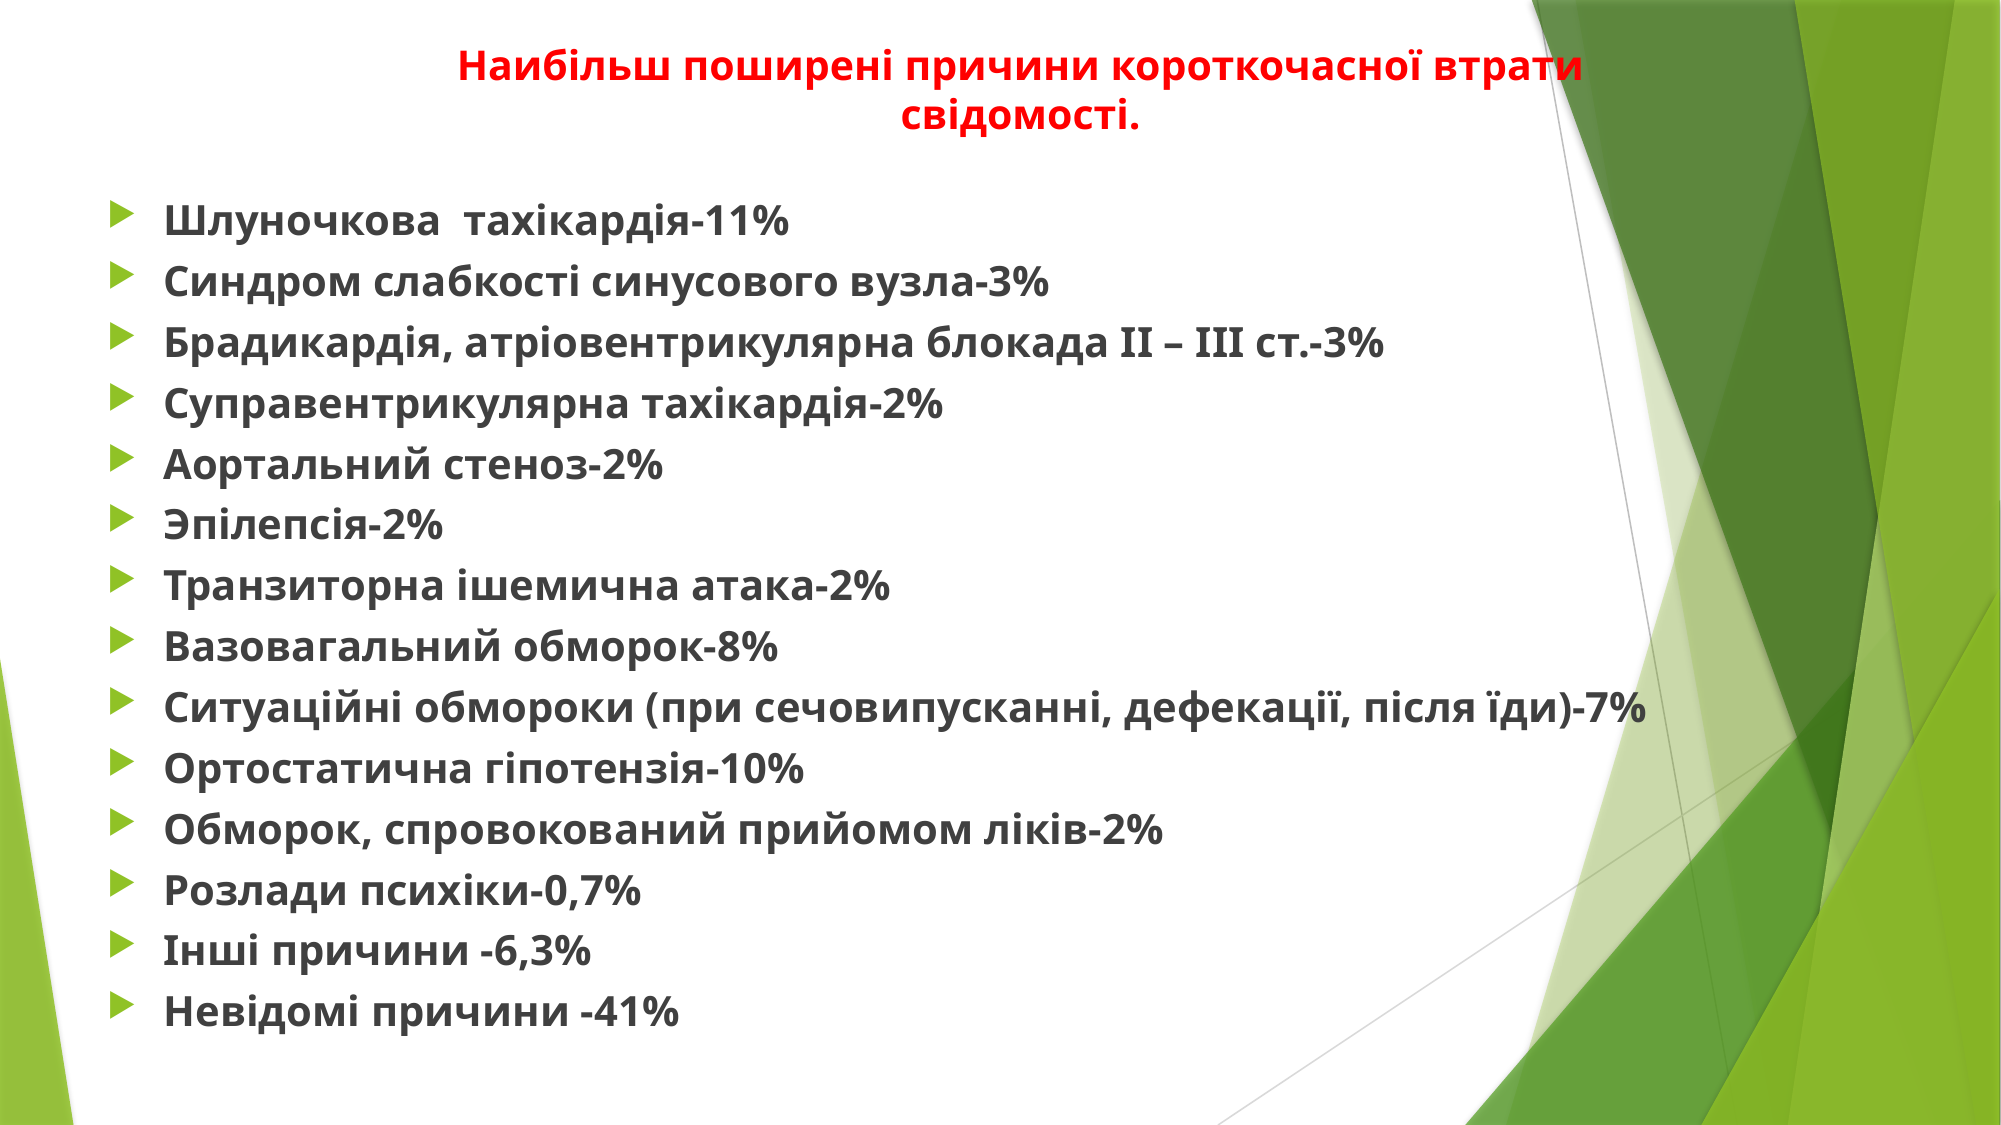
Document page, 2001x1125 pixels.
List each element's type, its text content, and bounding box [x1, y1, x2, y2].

title Наибільш поширені причини короткочасної втрати свідомості. [328, 31, 1713, 196]
list Шлуночкова тахікардія-11% Синдром слабкості синусового вузла-3% Брадикардія, атріовентрикулярна блокада II – III ст.-3% Суправентрикулярна тахікардія-2% Аортальний стеноз-2% Эпілепсія-2% Транзиторна ішемична атака-2% Вазовагальний обморок-8% Ситуаційні обмороки (при сечовипусканні, дефекації, після їди)-7% Ортостатична гіпотензія-10% Обморок, спровокований прийомом ліків-2% Розлади психіки-0,7% Інші причини -6,3% Невідомі причини -41% [92, 196, 2000, 1125]
